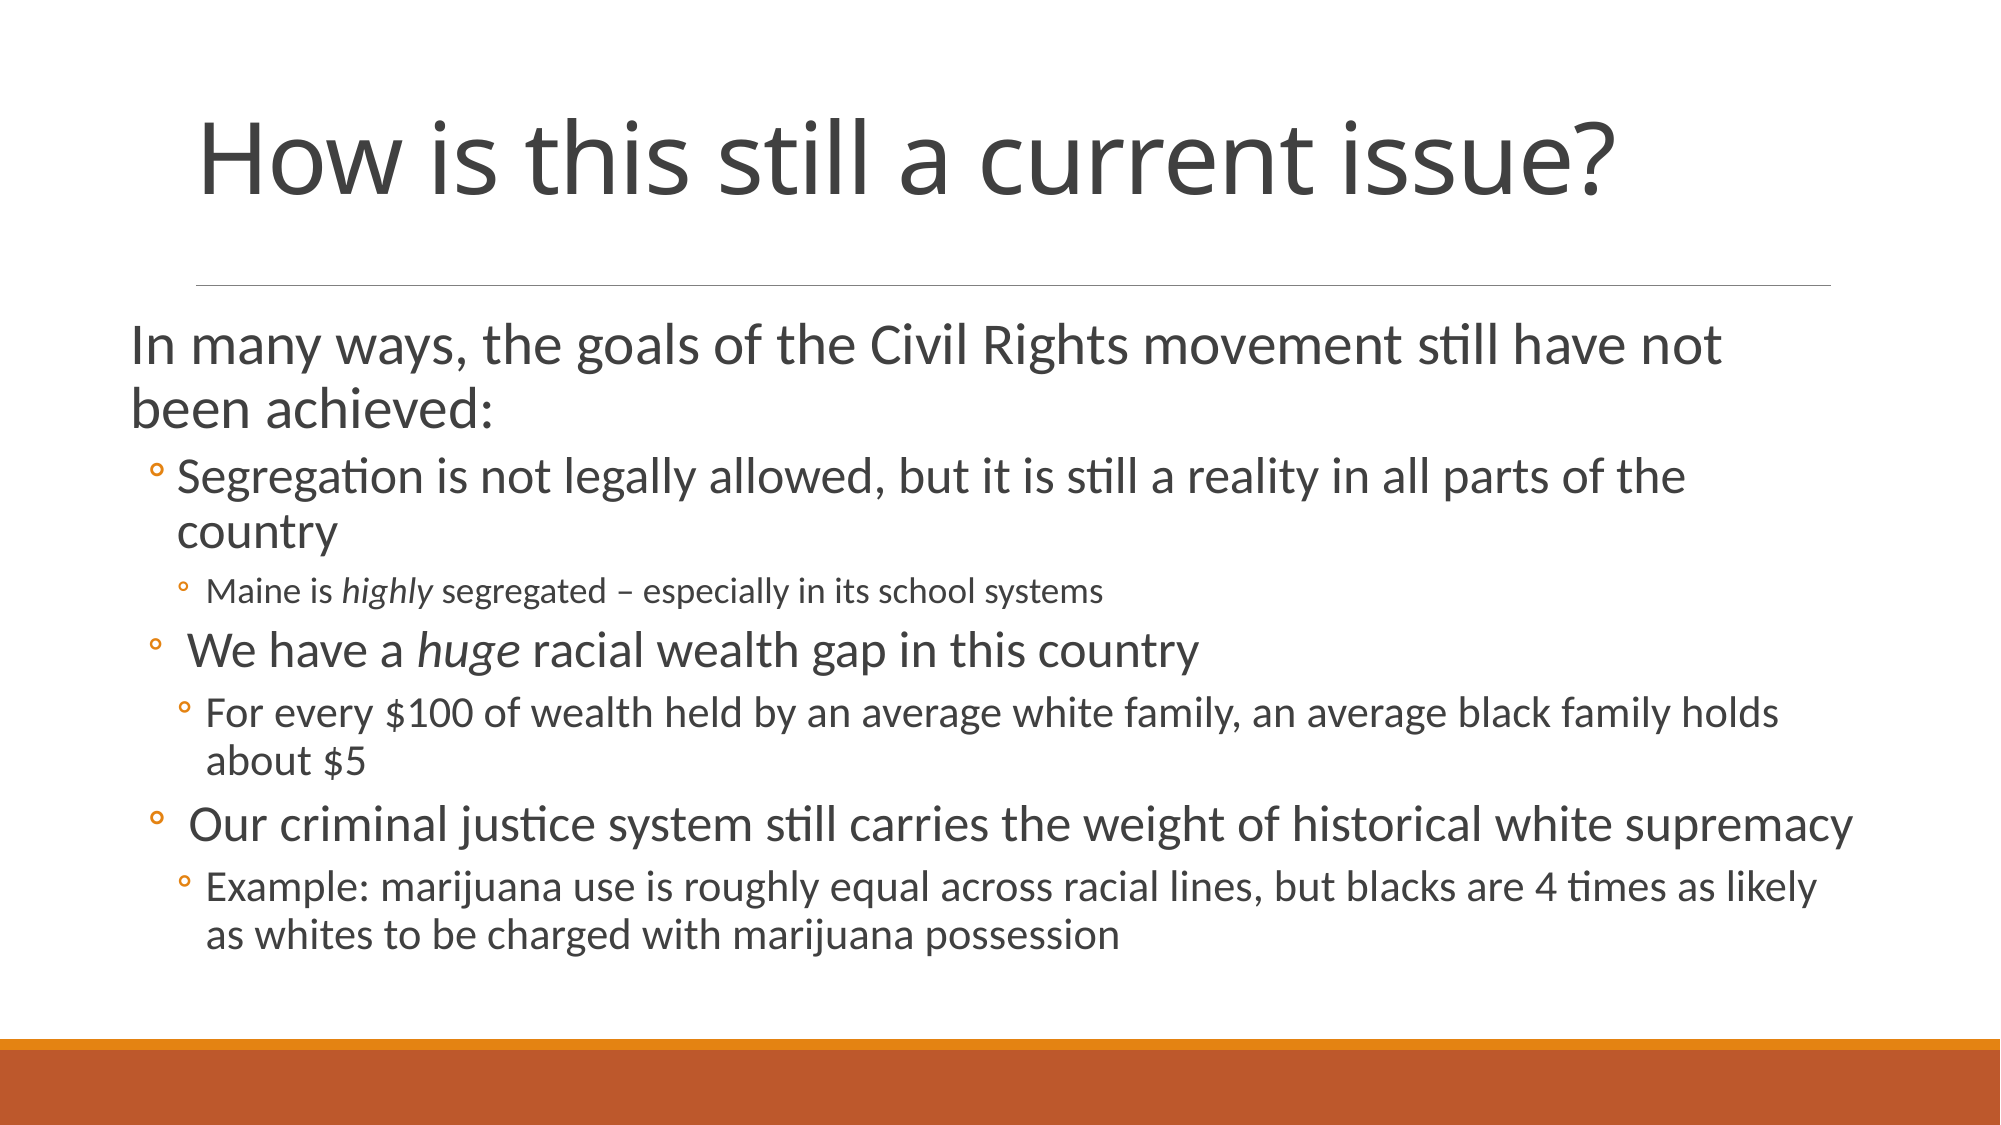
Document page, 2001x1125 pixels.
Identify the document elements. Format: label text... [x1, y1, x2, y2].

title How is this still a current issue? [180, 0, 1830, 223]
list In many ways, the goals of the Civil Rights movement still have not been achieved: Segregation is not legally allowed, but it is still a reality in all parts of the country Maine is highly segregated – especially in its school systems We have a huge racial wealth gap in this country For every $100 of wealth held by an average white family, an average black family holds about $5 Our criminal justice system still carries the weight of historical white supremacy Example: marijuana use is roughly equal across racial lines, but blacks are 4 times as likely as whites to be charged with marijuana possession [116, 305, 1857, 1018]
